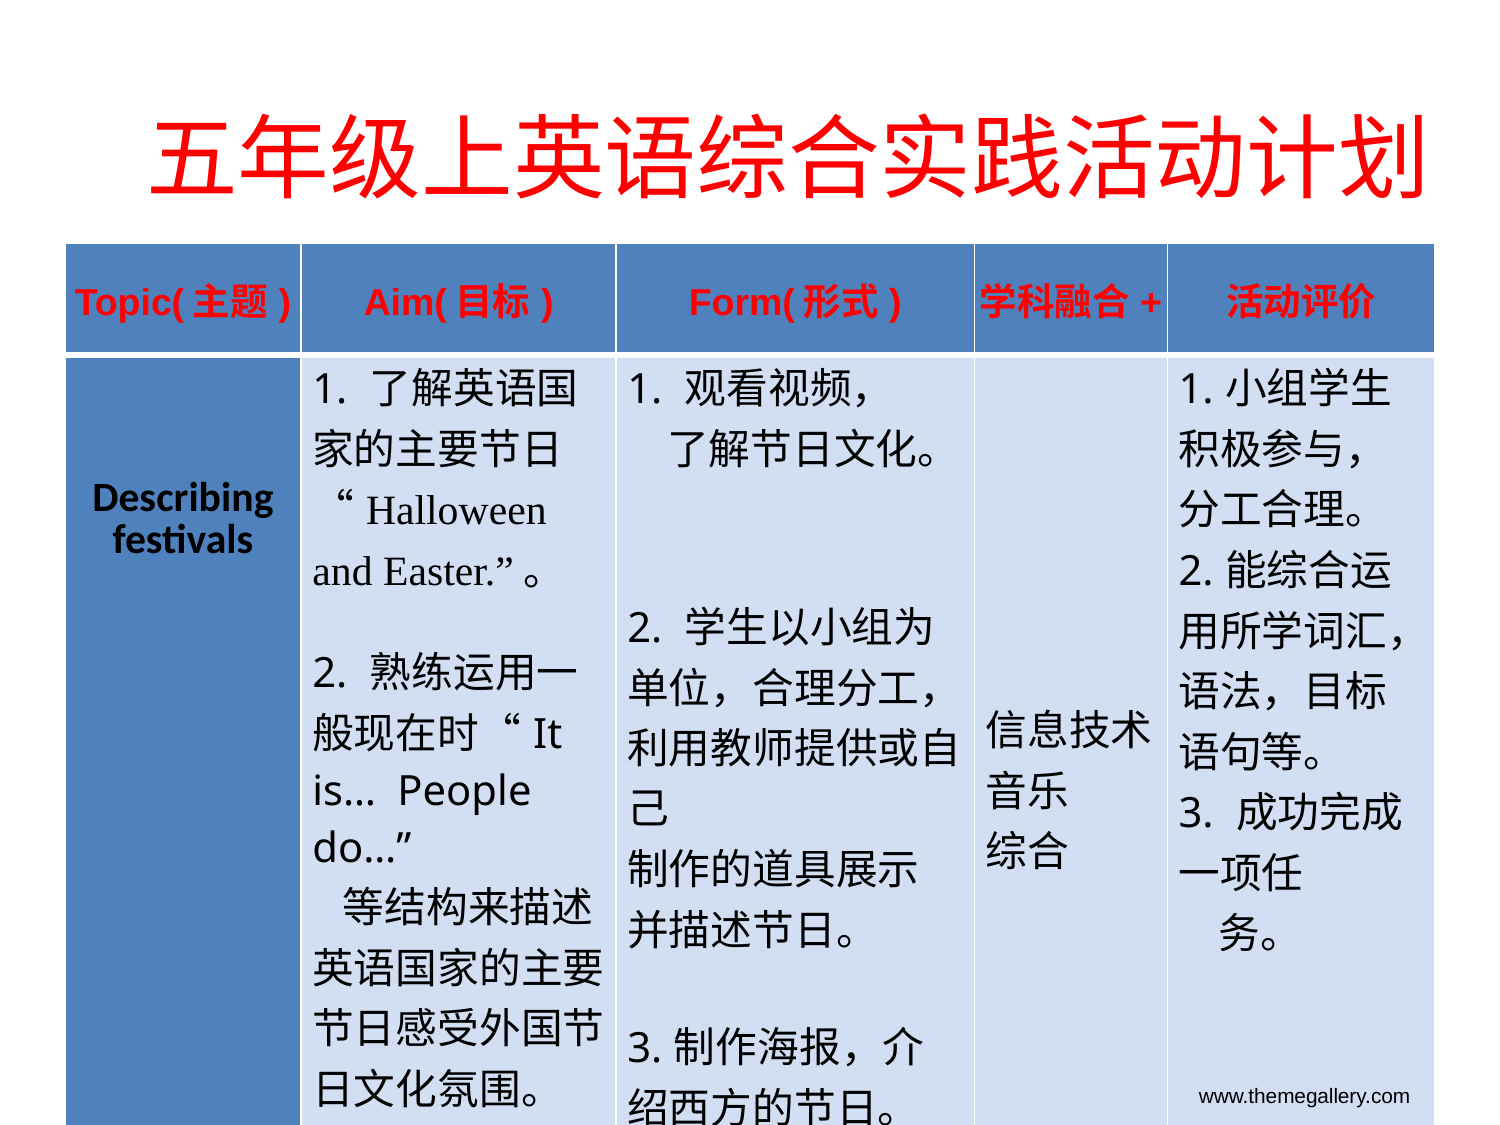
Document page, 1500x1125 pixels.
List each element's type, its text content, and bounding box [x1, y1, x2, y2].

table_header Topic(主题) [66, 244, 300, 352]
table_cell 信息技术 音乐 综合 [975, 358, 1167, 1125]
table_header 活动评价 [1168, 244, 1434, 352]
table_header Form(形式) [617, 244, 974, 352]
table_cell 1. 了解英语国家的主要节日“Halloween and Easter.”。 2. 熟练运用一般现在时“It is… People do…” 等结构来描述 英语国家的主要节日感受外国节日文化氛围。 [302, 358, 615, 1125]
table_cell 1.小组学生积极参与，分工合理。 2.能综合运用所学词汇，语法，目标 语句等。 3. 成功完成一项任 务。 [1168, 358, 1434, 1125]
table_header 学科融合+ [975, 244, 1167, 352]
table_header Aim(目标) [302, 244, 615, 352]
title 五年级上英语综合实践活动计划 [76, 78, 1500, 232]
text_box www.themegallery.com [1074, 1074, 1425, 1116]
table_cell 1. 观看视频， 了解节日文化。 2. 学生以小组为单位，合理分工，利用教师提供或自己 制作的道具展示 并描述节日。 3.制作海报，介绍西方的节日。 [617, 358, 974, 1125]
table_cell Describing festivals [66, 358, 300, 1125]
